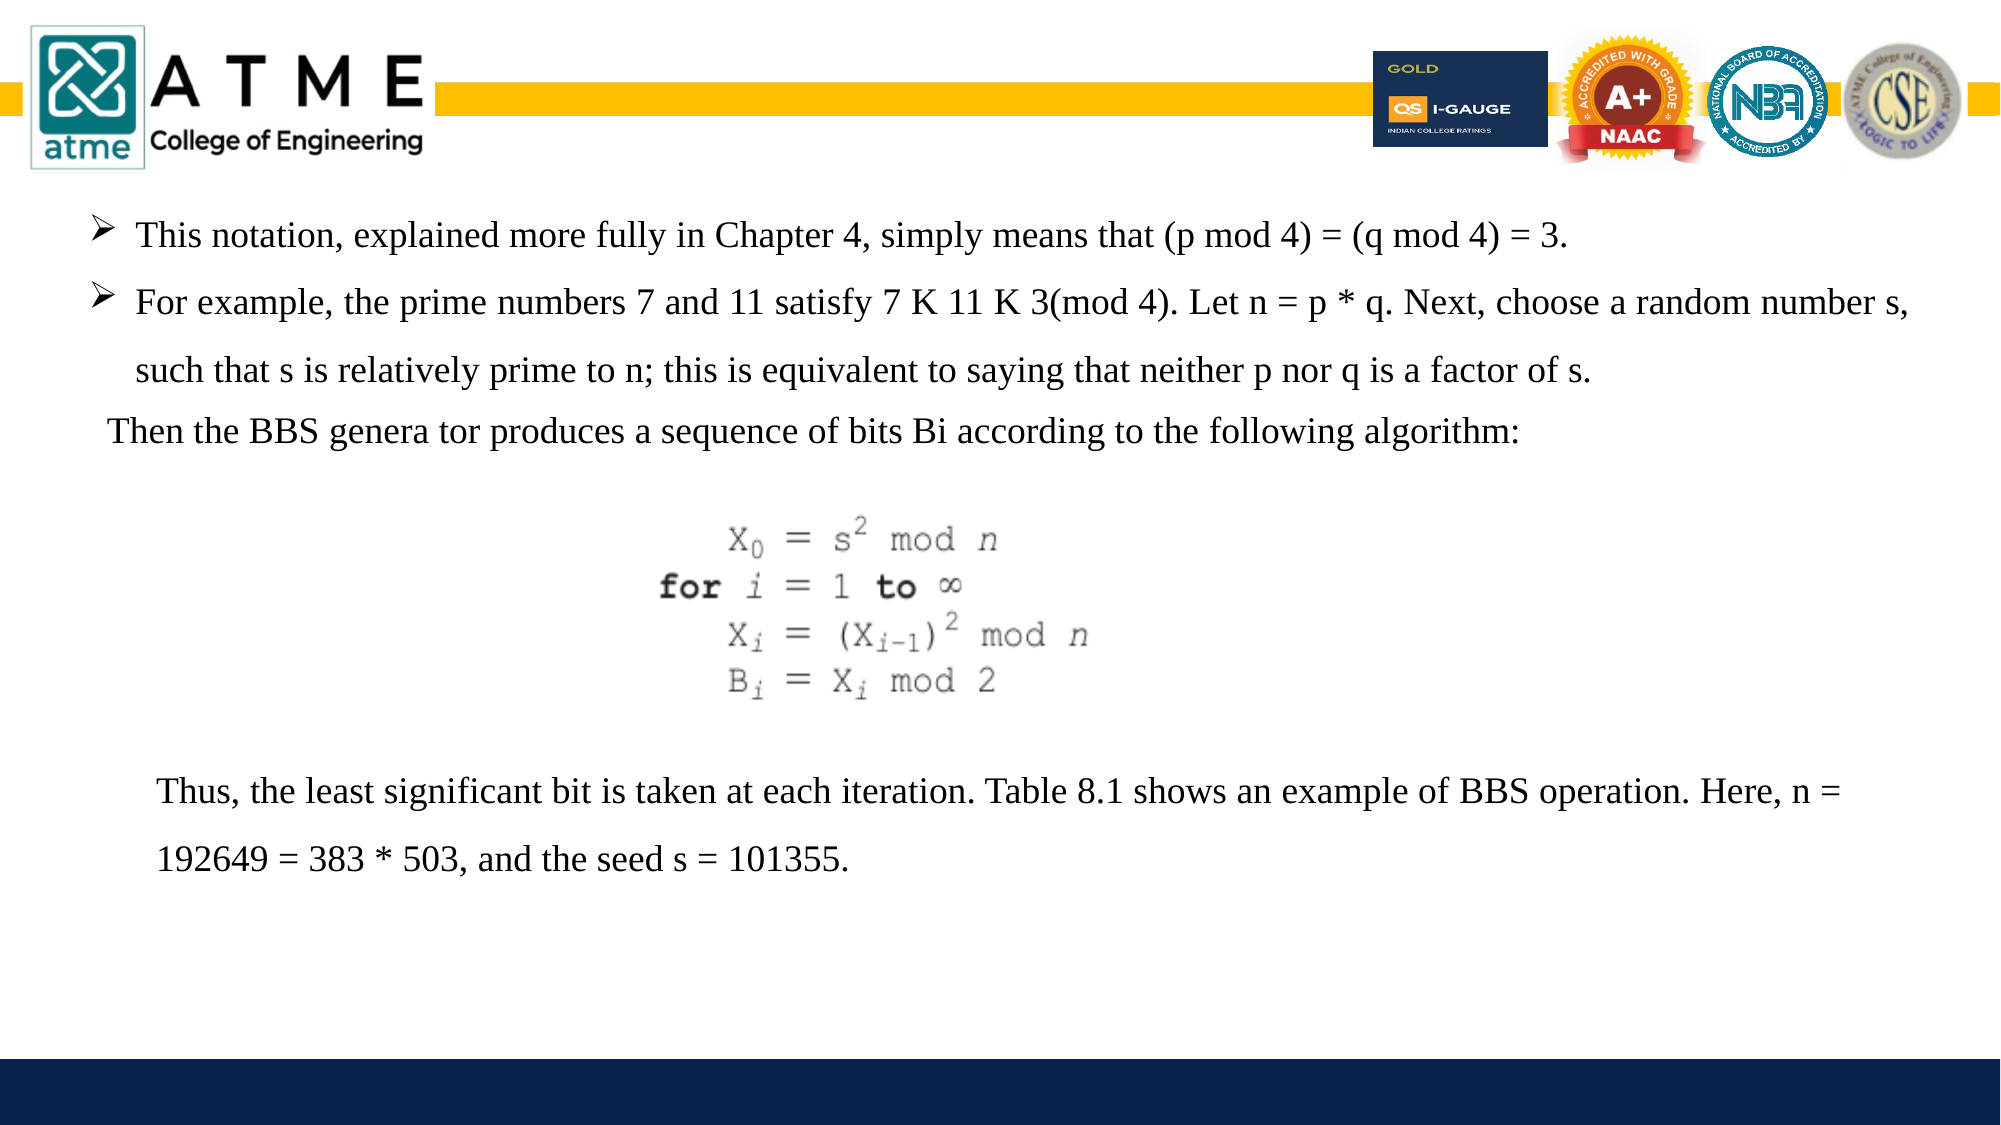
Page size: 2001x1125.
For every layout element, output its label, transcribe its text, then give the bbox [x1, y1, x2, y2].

picture [22, 15, 435, 178]
text_box Thus, the least significant bit is taken at each iteration. Table 8.1 shows an example of BBS operation. Here, n = 192649 = 383 * 503, and the seed s = 101355. [141, 736, 1859, 887]
text_box This notation, explained more fully in Chapter 4, simply means that (p mod 4) = (q mod 4) = 3. For example, the prime numbers 7 and 11 satisfy 7 K 11 K 3(mod 4). Let n = p * q. Next, choose a random number s, such that s is relatively prime to n; this is equivalent to saying that neither p nor q is a factor of s. [73, 179, 1927, 465]
picture [1840, 26, 1968, 176]
picture [639, 501, 1128, 714]
picture [1373, 20, 1828, 179]
picture [0, 1059, 2001, 1125]
text_box Then the BBS genera tor produces a sequence of bits Bi according to the following algorithm: [92, 398, 1908, 459]
